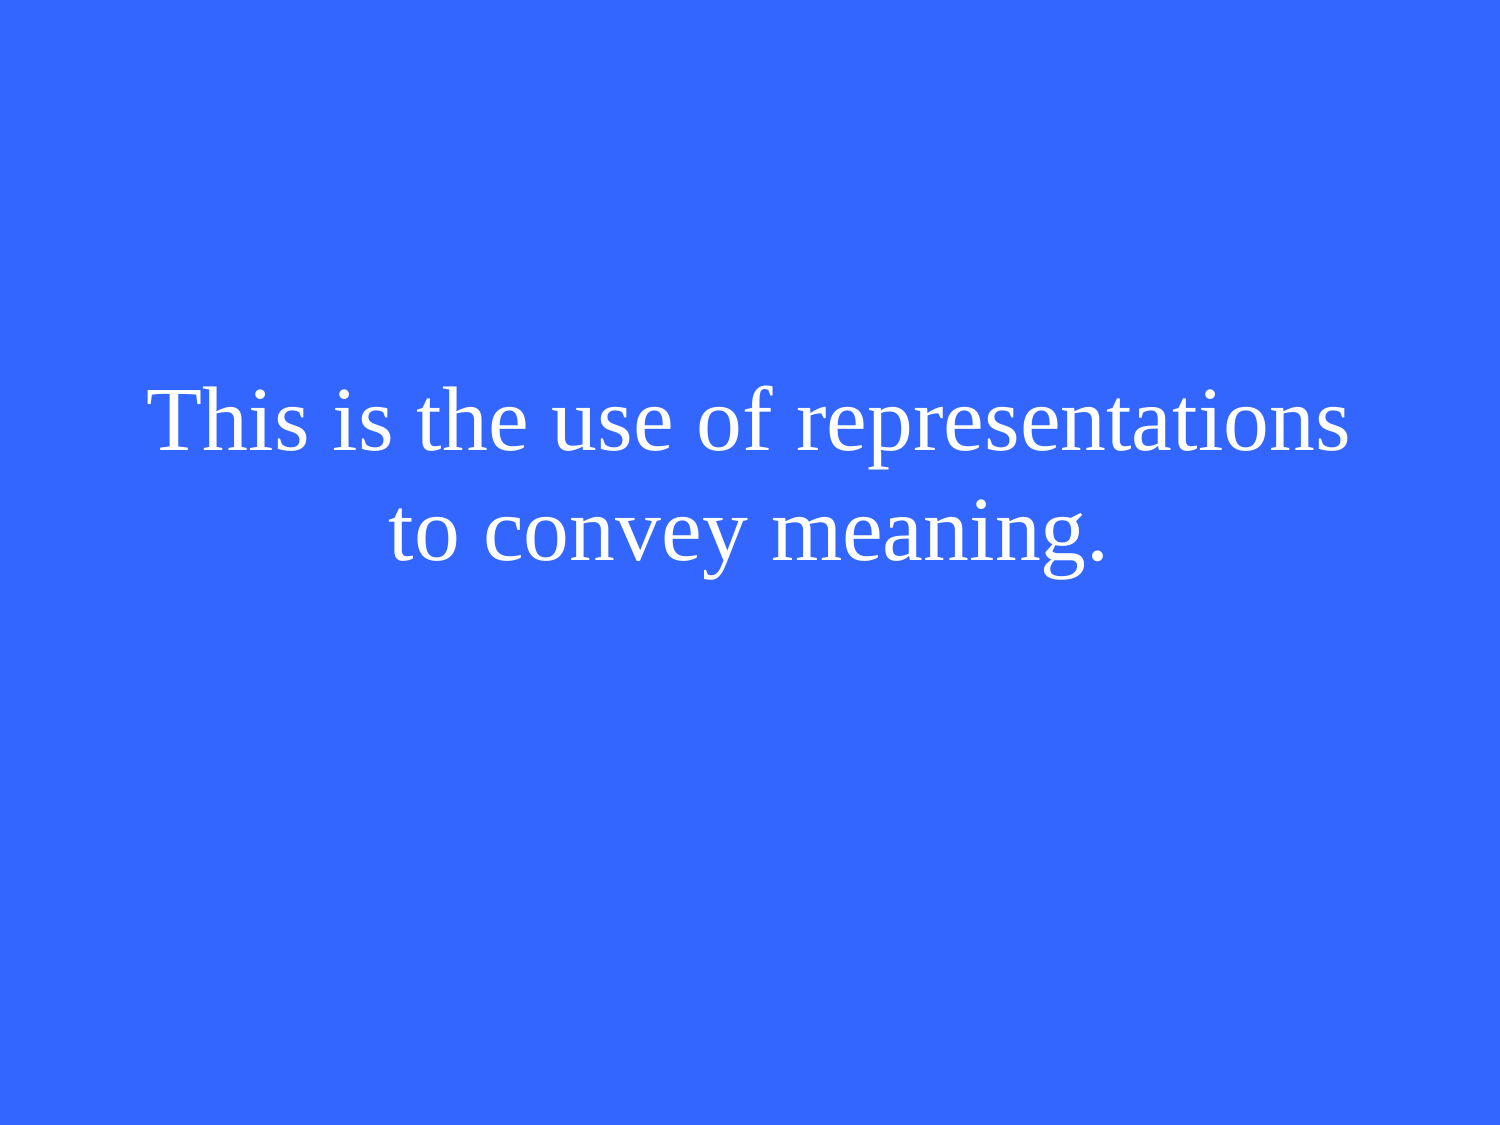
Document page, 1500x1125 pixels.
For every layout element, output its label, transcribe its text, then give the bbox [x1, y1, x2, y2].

title This is the use of representations to convey meaning. [112, 374, 1388, 563]
